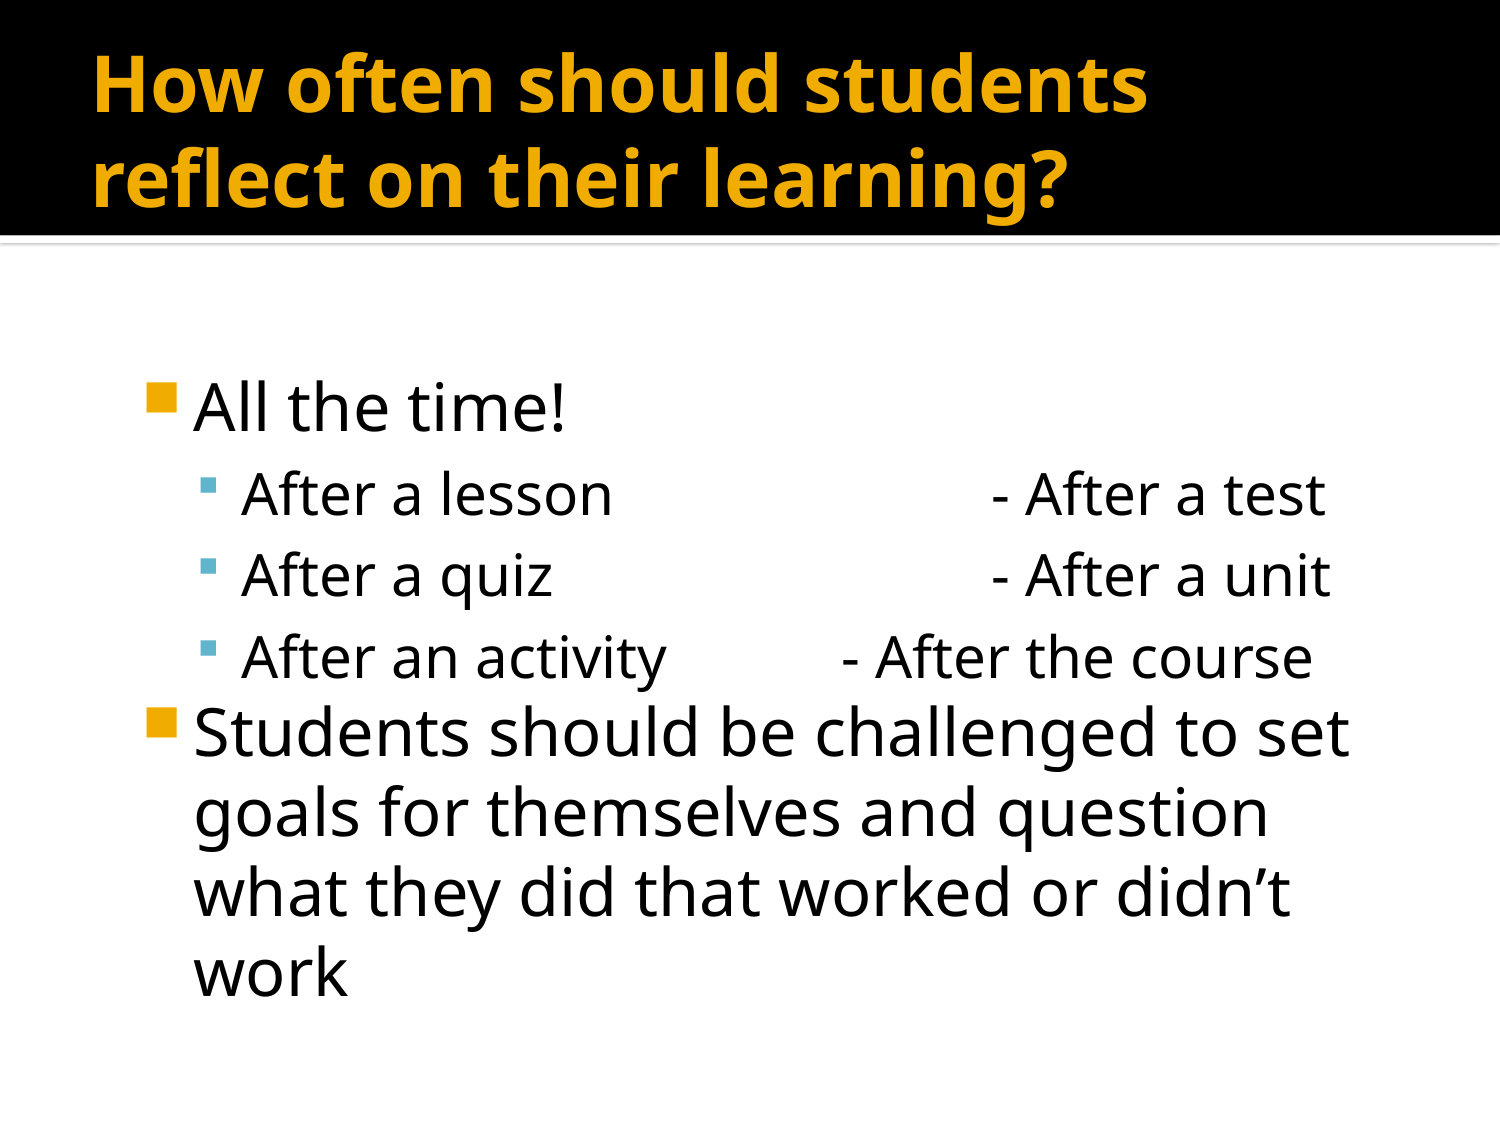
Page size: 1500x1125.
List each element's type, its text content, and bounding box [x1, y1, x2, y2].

title How often should students reflect on their learning? [75, 25, 1425, 231]
list All the time! After a lesson - After a test After a quiz - After a unit After an activity - After the course Students should be challenged to set goals for themselves and question what they did that worked or didn’t work [112, 350, 1388, 1063]
